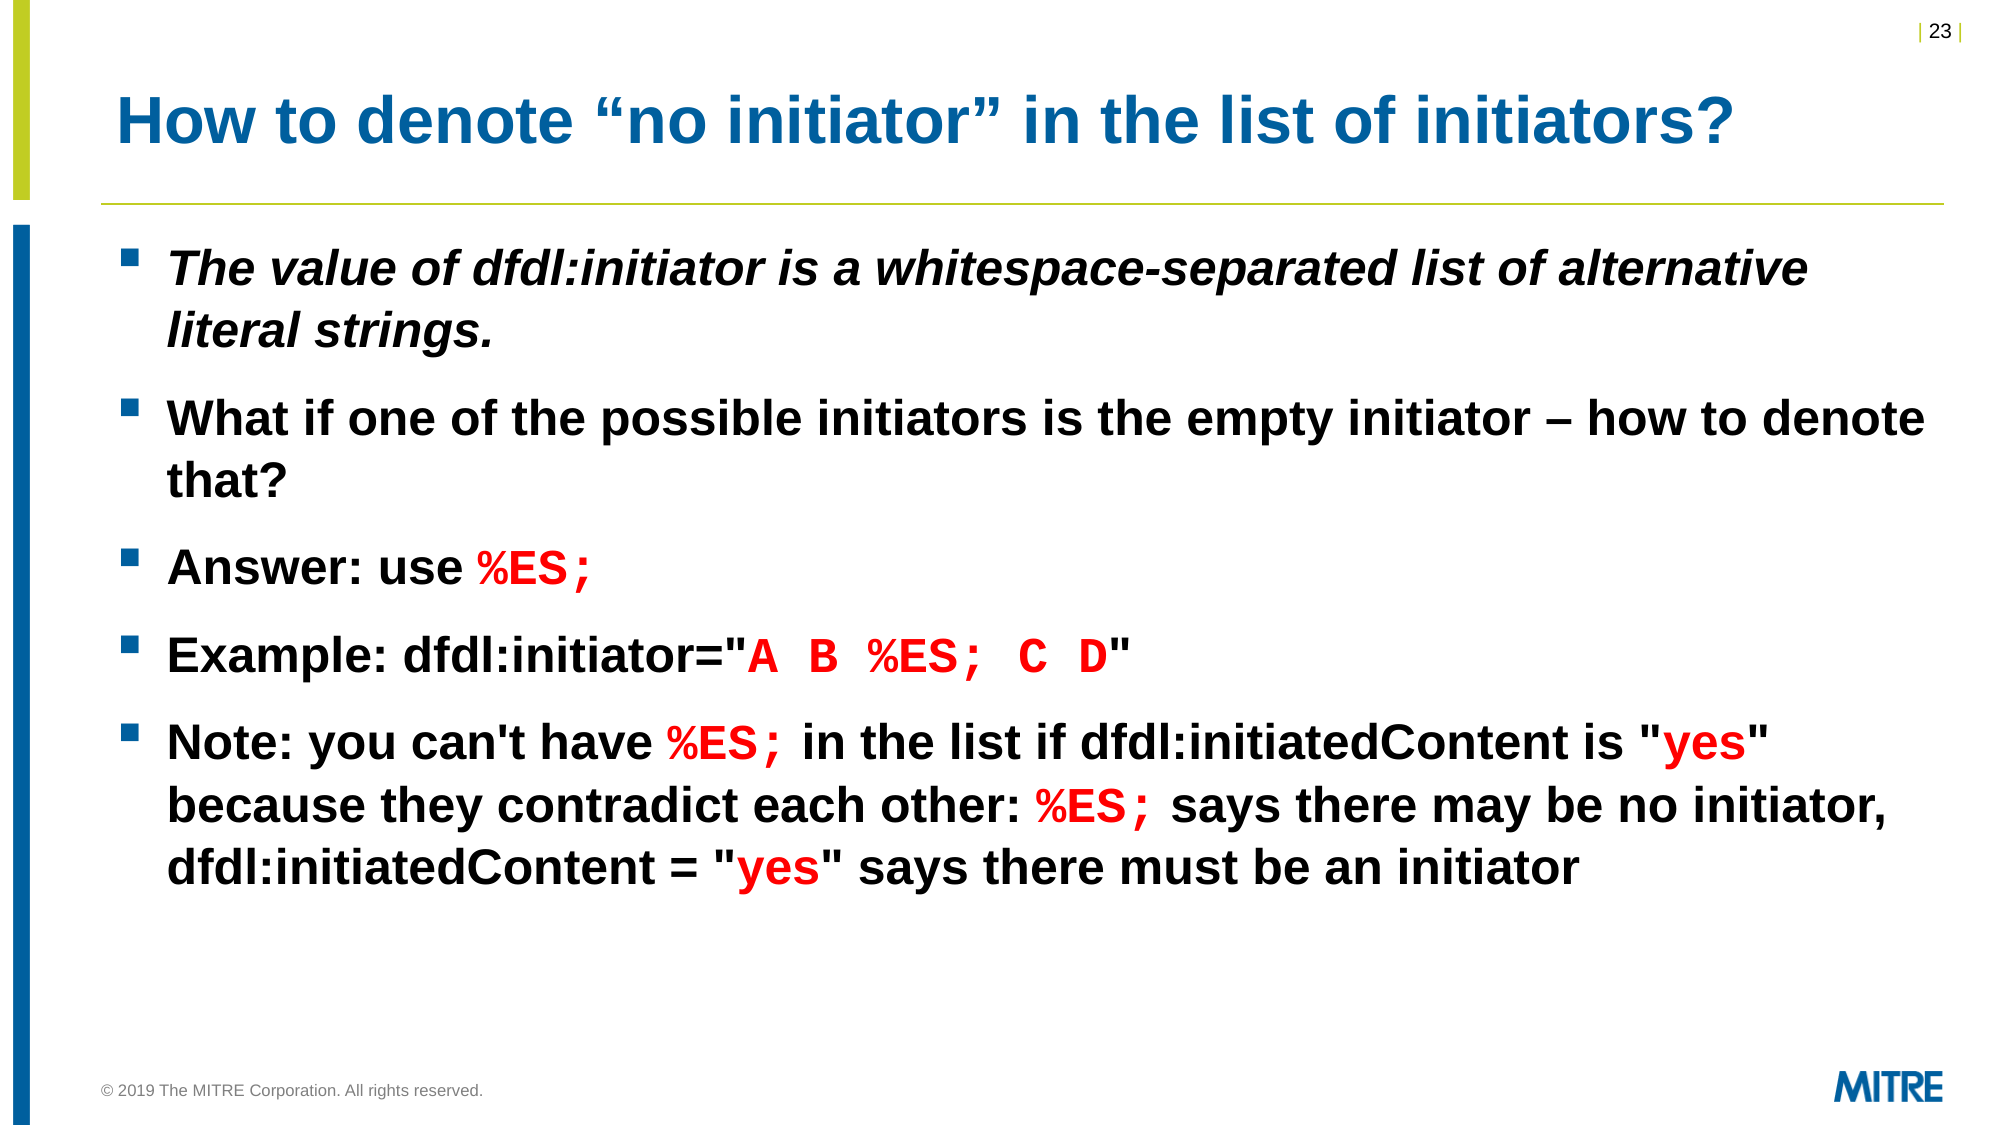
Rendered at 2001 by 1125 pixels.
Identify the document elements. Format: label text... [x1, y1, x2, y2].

picture [1834, 1068, 1945, 1109]
title How to denote “no initiator” in the list of initiators? [101, 60, 1945, 184]
list The value of dfdl:initiator is a whitespace-separated list of alternative literal strings. What if one of the possible initiators is the empty initiator – how to denote that? Answer: use %ES; Example: dfdl:initiator="A B %ES; C D" Note: you can't have %ES; in the list if dfdl:initiatedContent is "yes" because they contradict each other: %ES; says there may be no initiator, dfdl:initiatedContent = "yes" says there must be an initiator [101, 224, 1945, 1012]
footer © 2019 The MITRE Corporation. All rights reserved. [101, 1069, 1338, 1110]
